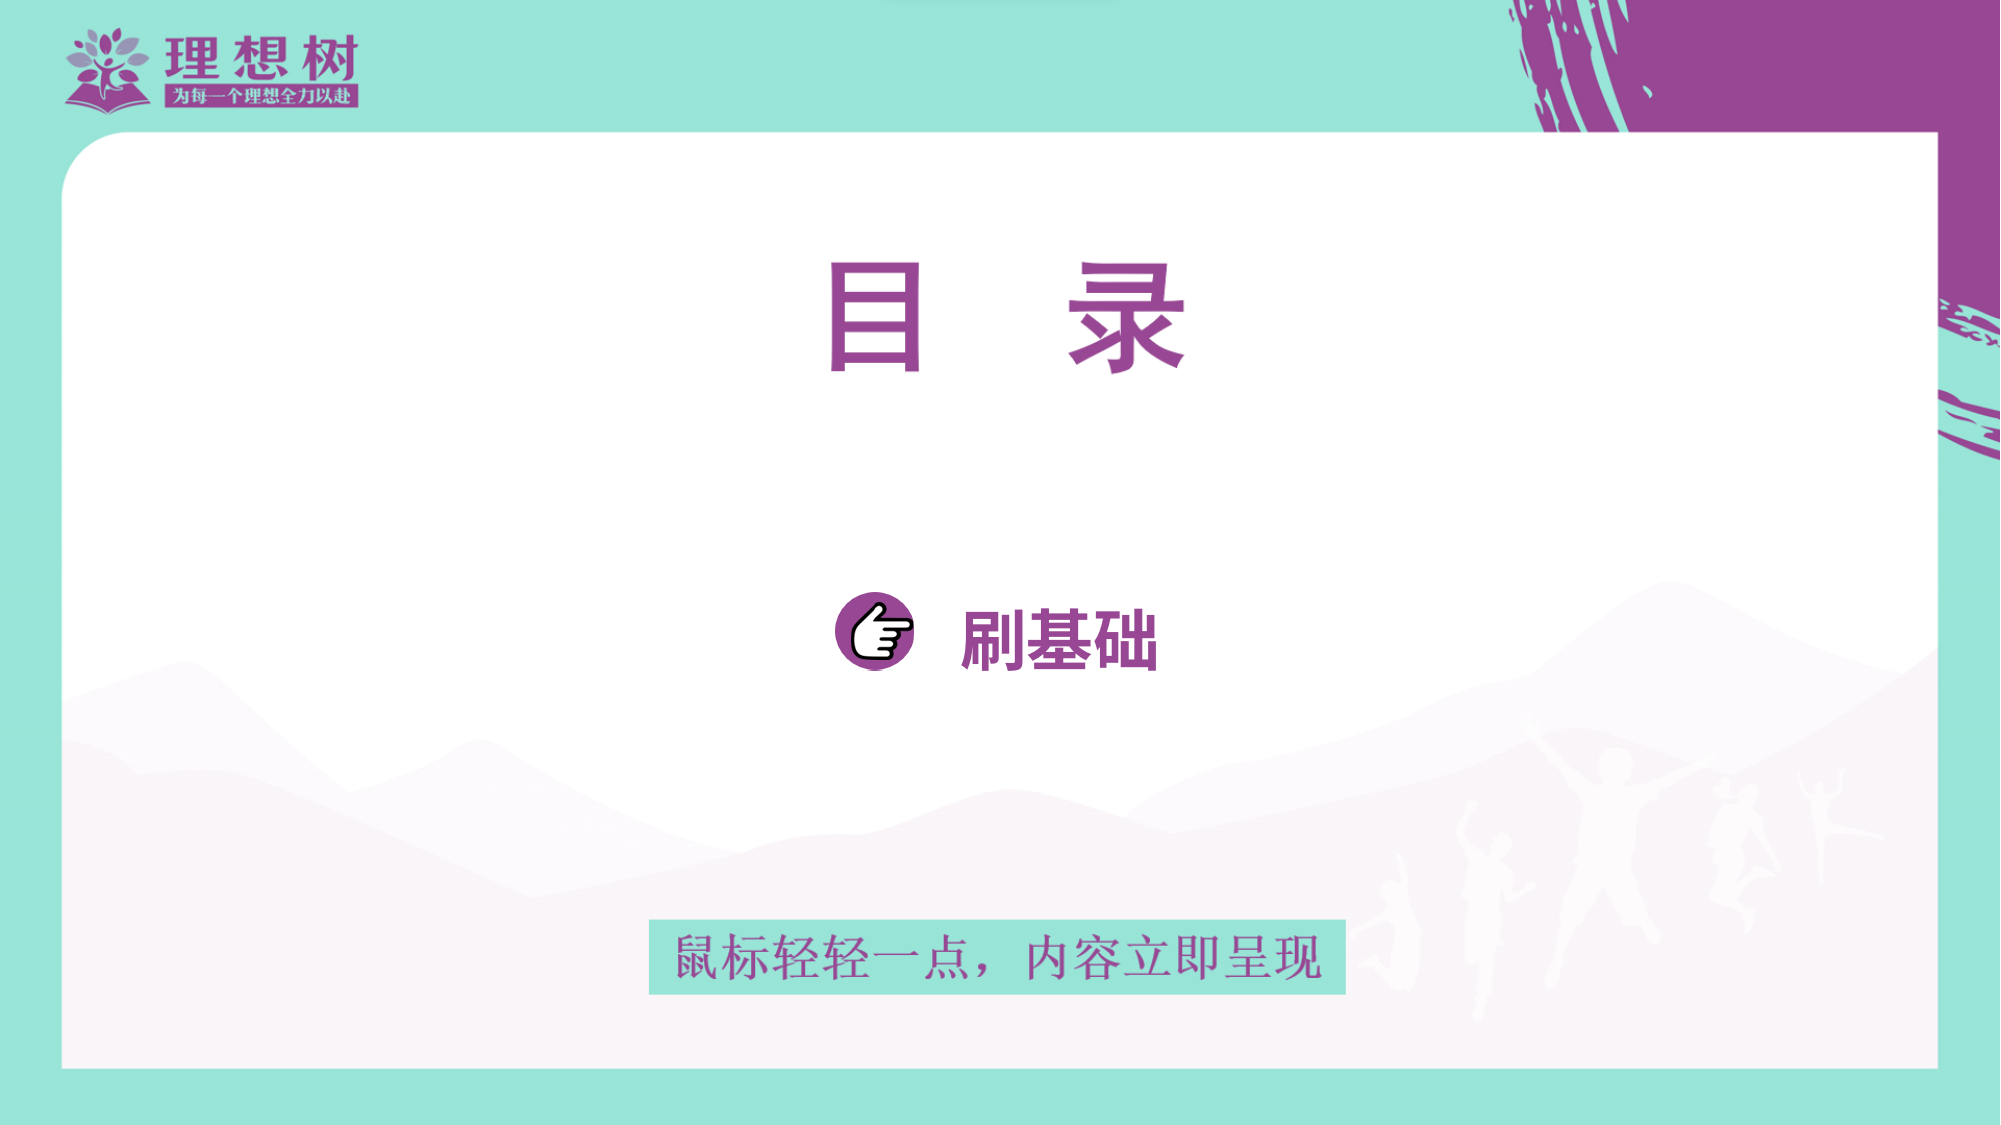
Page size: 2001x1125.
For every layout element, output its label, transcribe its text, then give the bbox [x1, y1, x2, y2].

picture [0, 0, 2000, 1125]
text_box 刷基础 [959, 586, 1196, 675]
